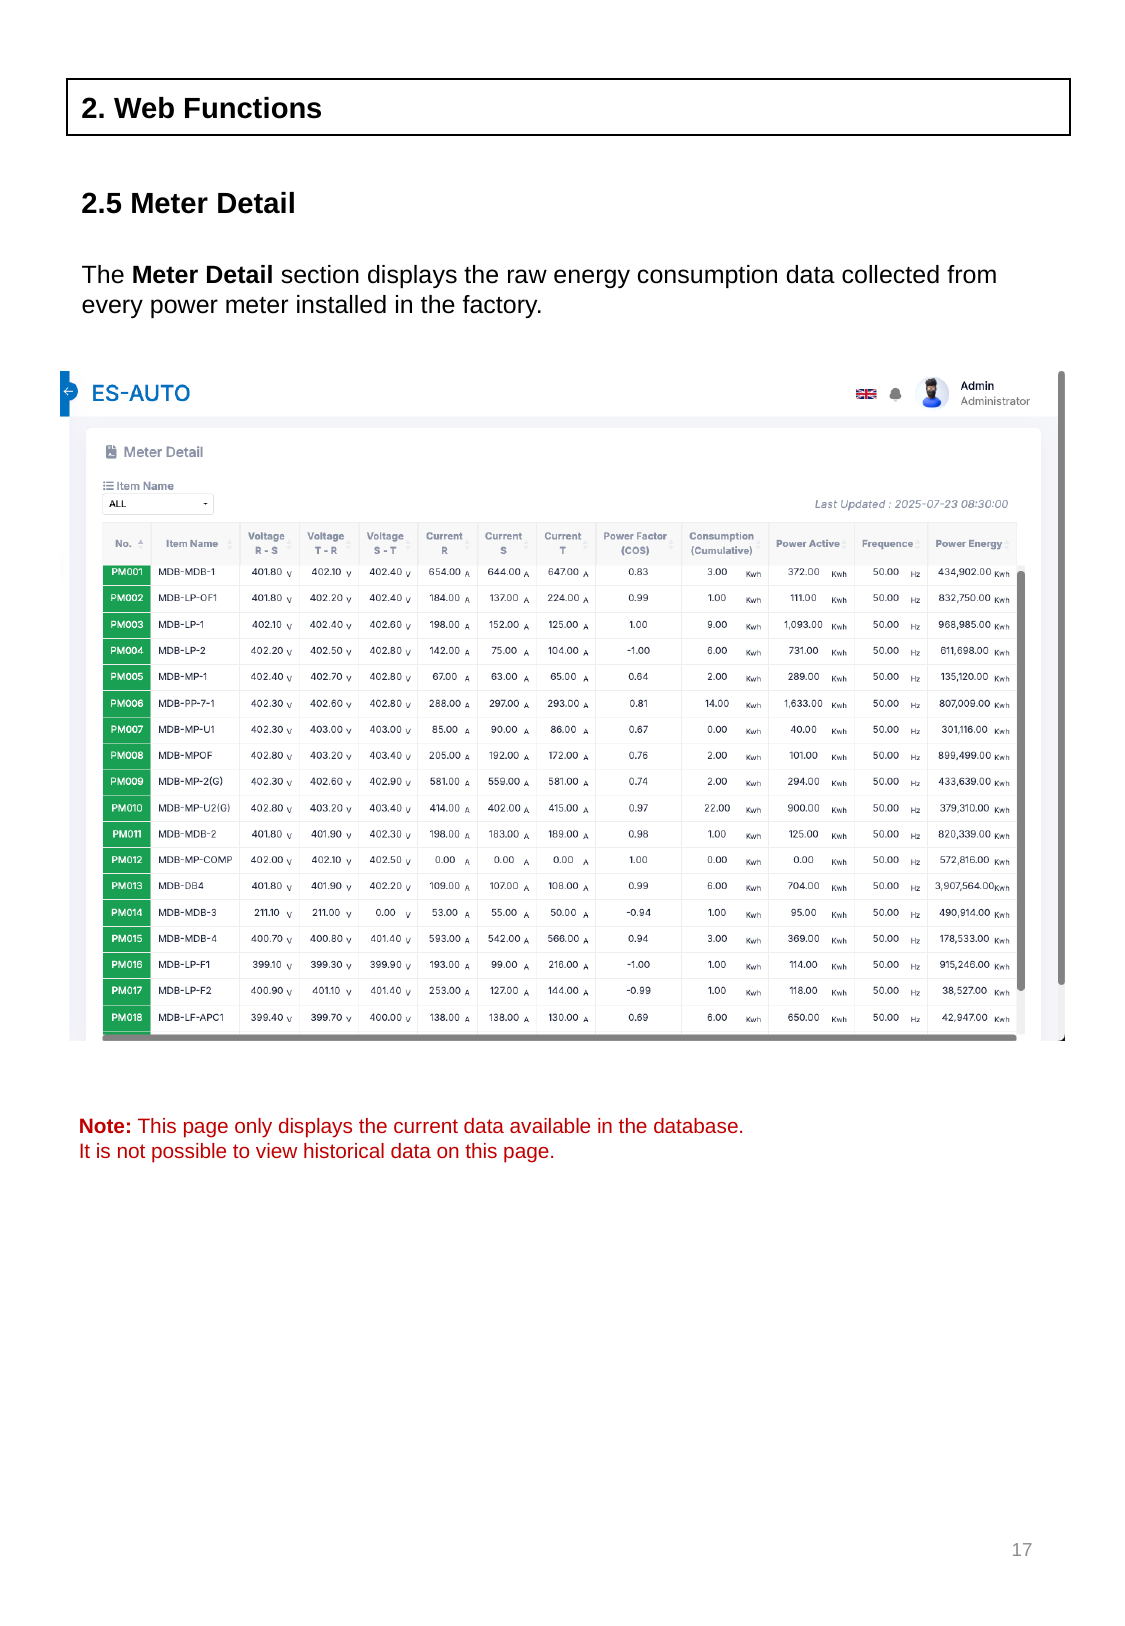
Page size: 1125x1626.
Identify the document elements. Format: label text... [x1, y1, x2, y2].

text_box 2.5 Meter Detail [66, 177, 847, 227]
text_box 2. Web Functions [66, 78, 1071, 136]
text_box Note: This page only displays the current data available in the database. It is not possible to view historical data on this page. [64, 1104, 766, 1170]
picture [60, 371, 1065, 1041]
text_box The Meter Detail section displays the raw energy consumption data collected from every power meter installed in the factory. [66, 250, 1071, 326]
slide_number 17 [794, 1506, 1048, 1593]
